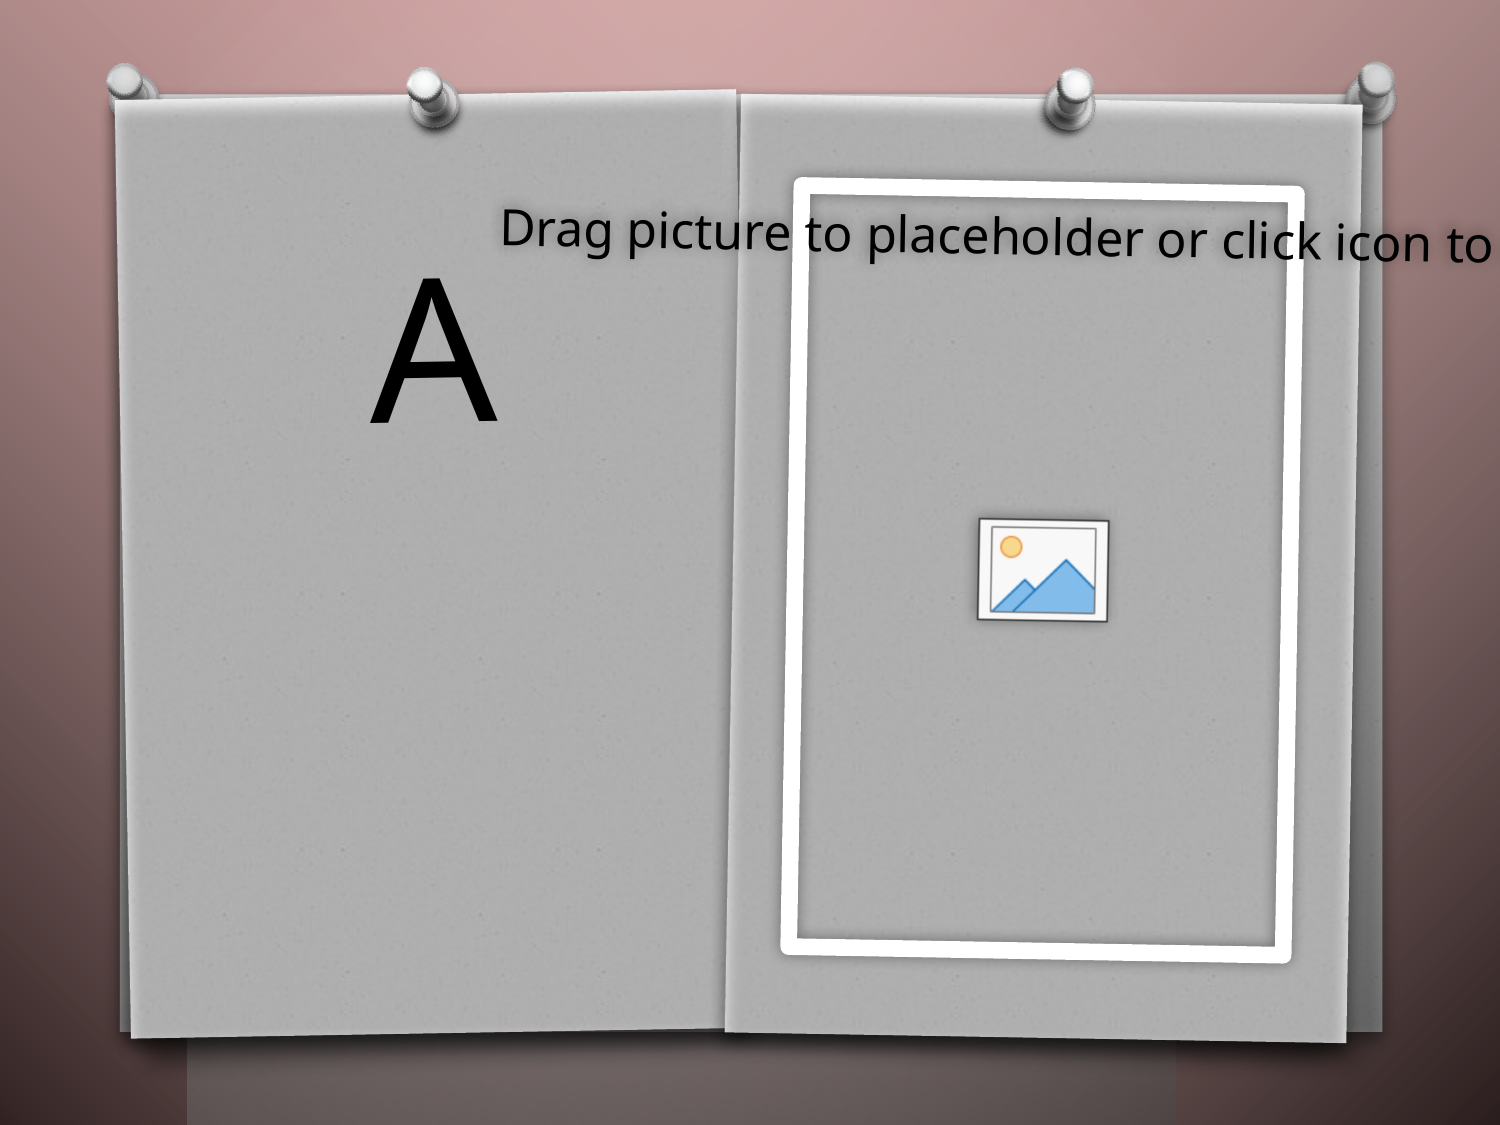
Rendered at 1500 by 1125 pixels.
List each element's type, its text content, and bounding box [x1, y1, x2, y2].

picture [803, 197, 1282, 943]
picture [1016, 41, 1138, 162]
title A [179, 222, 687, 475]
picture [375, 33, 497, 157]
